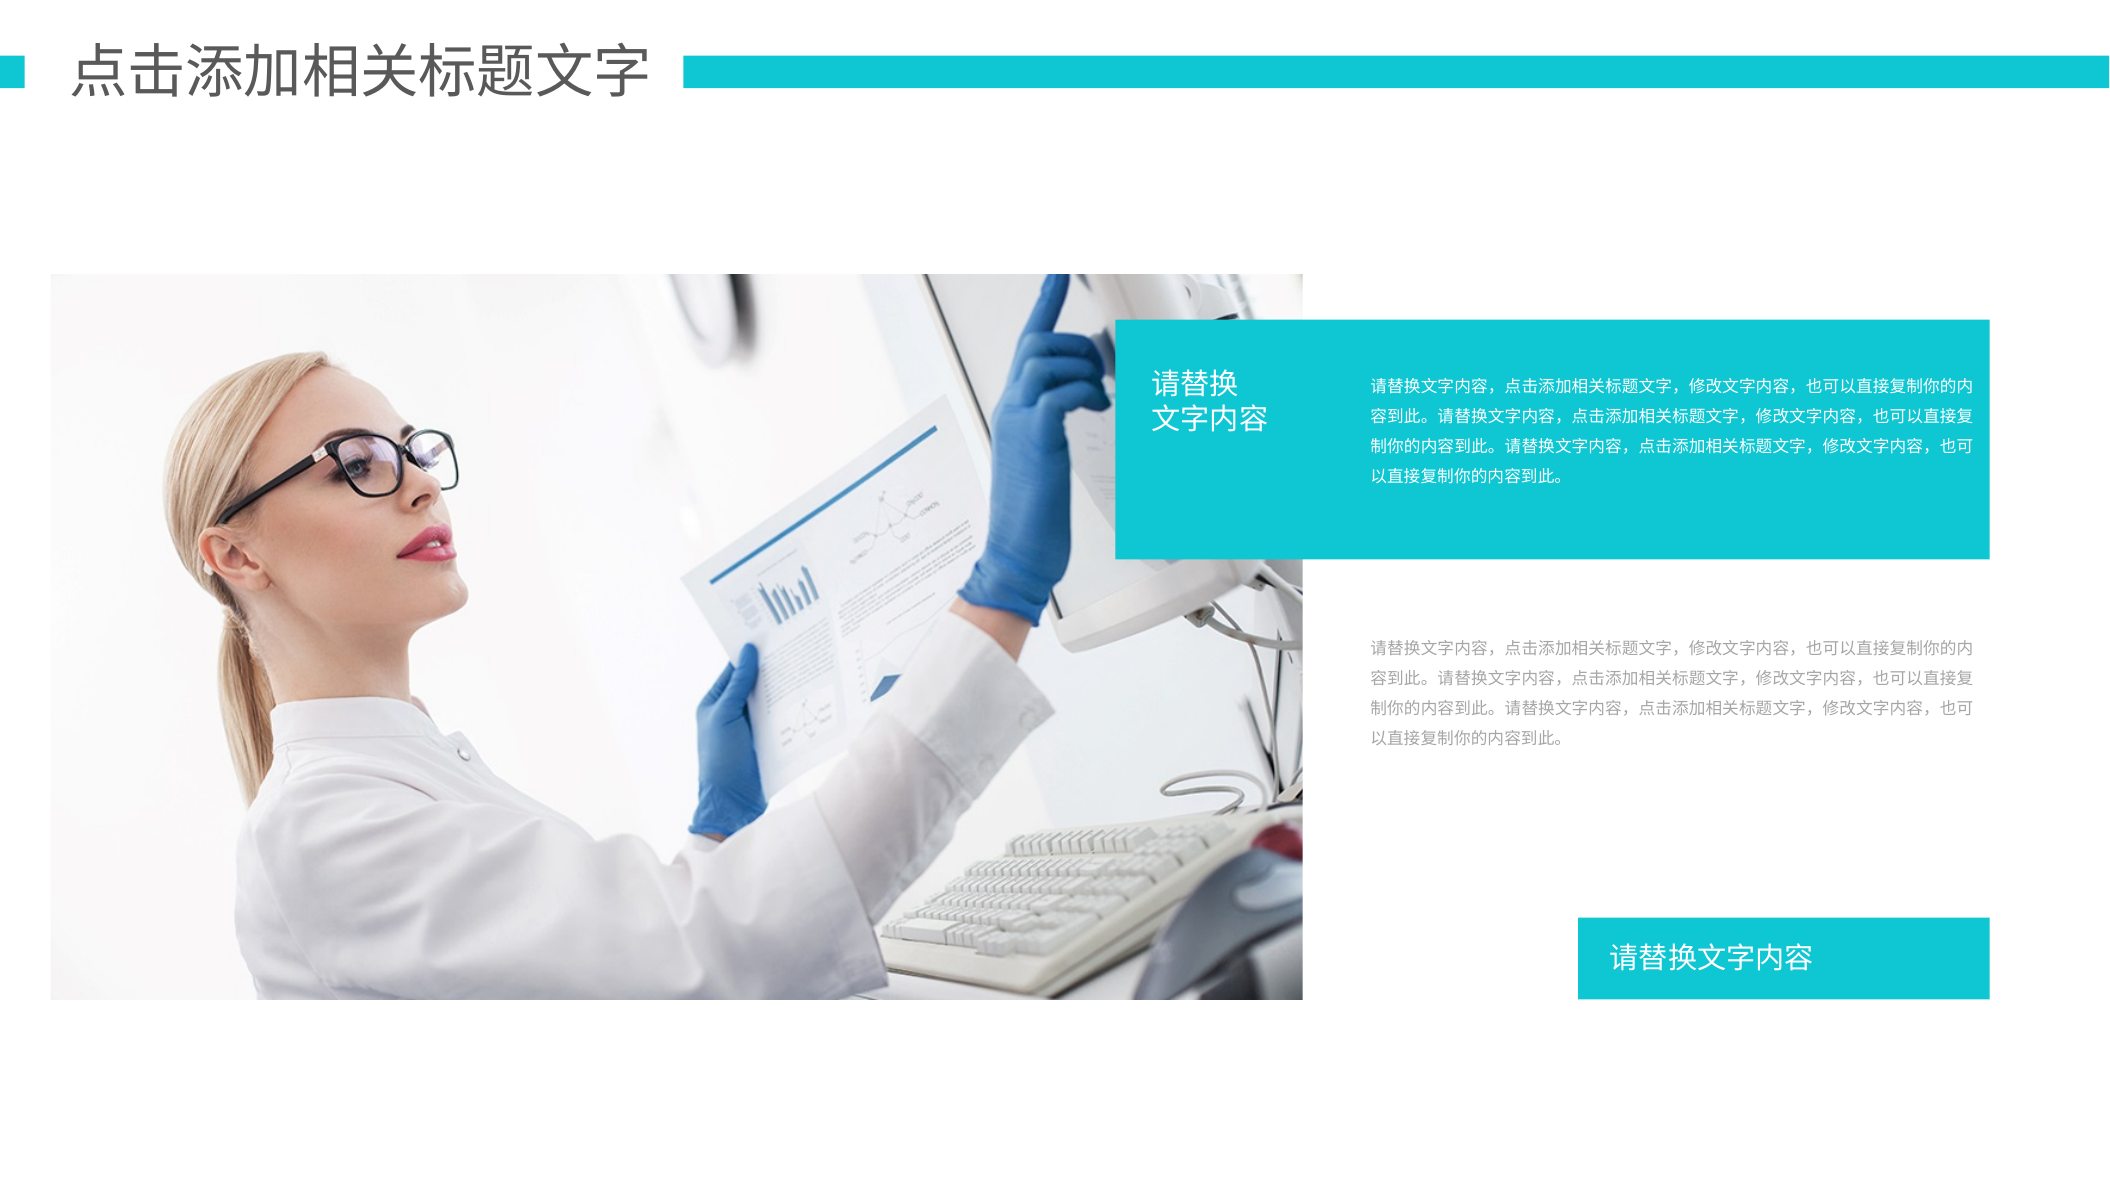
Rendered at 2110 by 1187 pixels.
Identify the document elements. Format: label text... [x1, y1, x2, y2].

text_box 请替换文字内容，点击添加相关标题文字，修改文字内容，也可以直接复制你的内容到此。请替换文字内容，点击添加相关标题文字，修改文字内容，也可以直接复制你的内容到此。请替换文字内容，点击添加相关标题文字，修改文字内容，也可以直接复制你的内容到此。 [1354, 357, 1990, 551]
text_box 请替换文字内容 [1593, 931, 1858, 983]
text_box 请替换文字内容，点击添加相关标题文字，修改文字内容，也可以直接复制你的内容到此。请替换文字内容，点击添加相关标题文字，修改文字内容，也可以直接复制你的内容到此。请替换文字内容，点击添加相关标题文字，修改文字内容，也可以直接复制你的内容到此。 [1354, 620, 1990, 814]
text_box 点击添加相关标题文字 [54, 26, 667, 112]
text_box 请替换 文字内容 [1135, 357, 1315, 455]
text_box [1577, 917, 1991, 1000]
text_box [50, 273, 1304, 1000]
text_box [1114, 319, 1991, 561]
